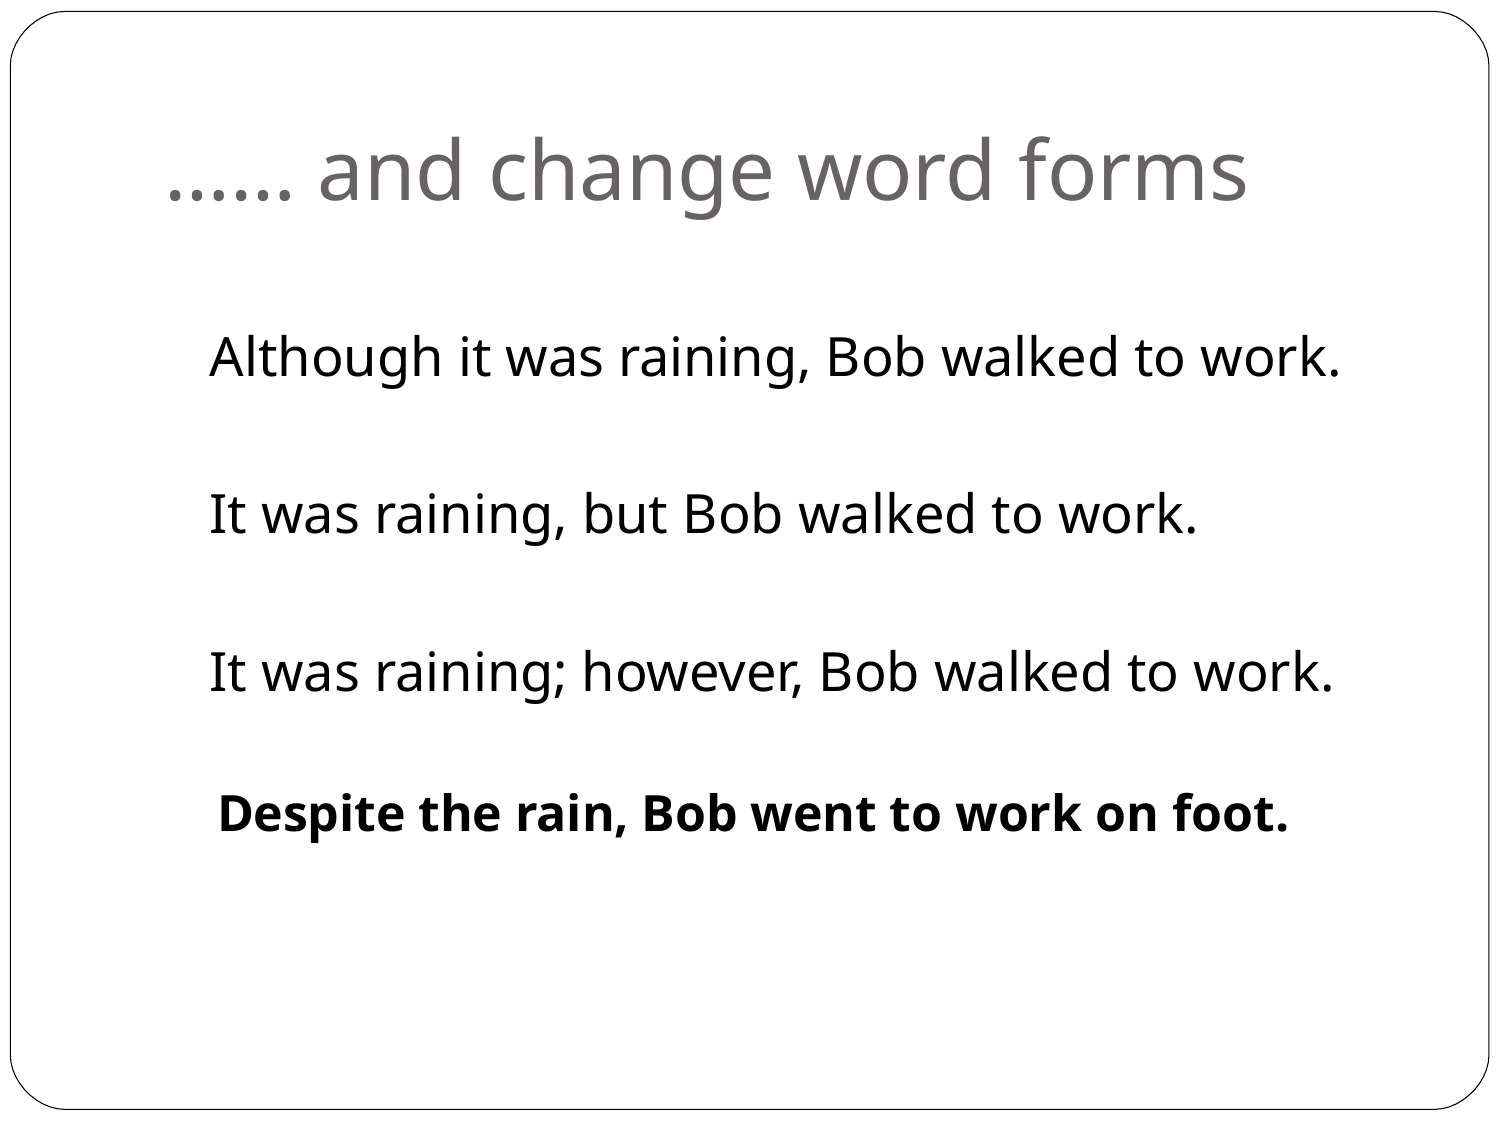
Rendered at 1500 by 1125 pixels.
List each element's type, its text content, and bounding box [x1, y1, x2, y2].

text_box Although it was raining, Bob walked to work. It was raining, but Bob walked to work. It was raining; however, Bob walked to work. Despite the rain, Bob went to work on foot. [207, 319, 1378, 841]
title …… and change word forms [162, 115, 1335, 306]
